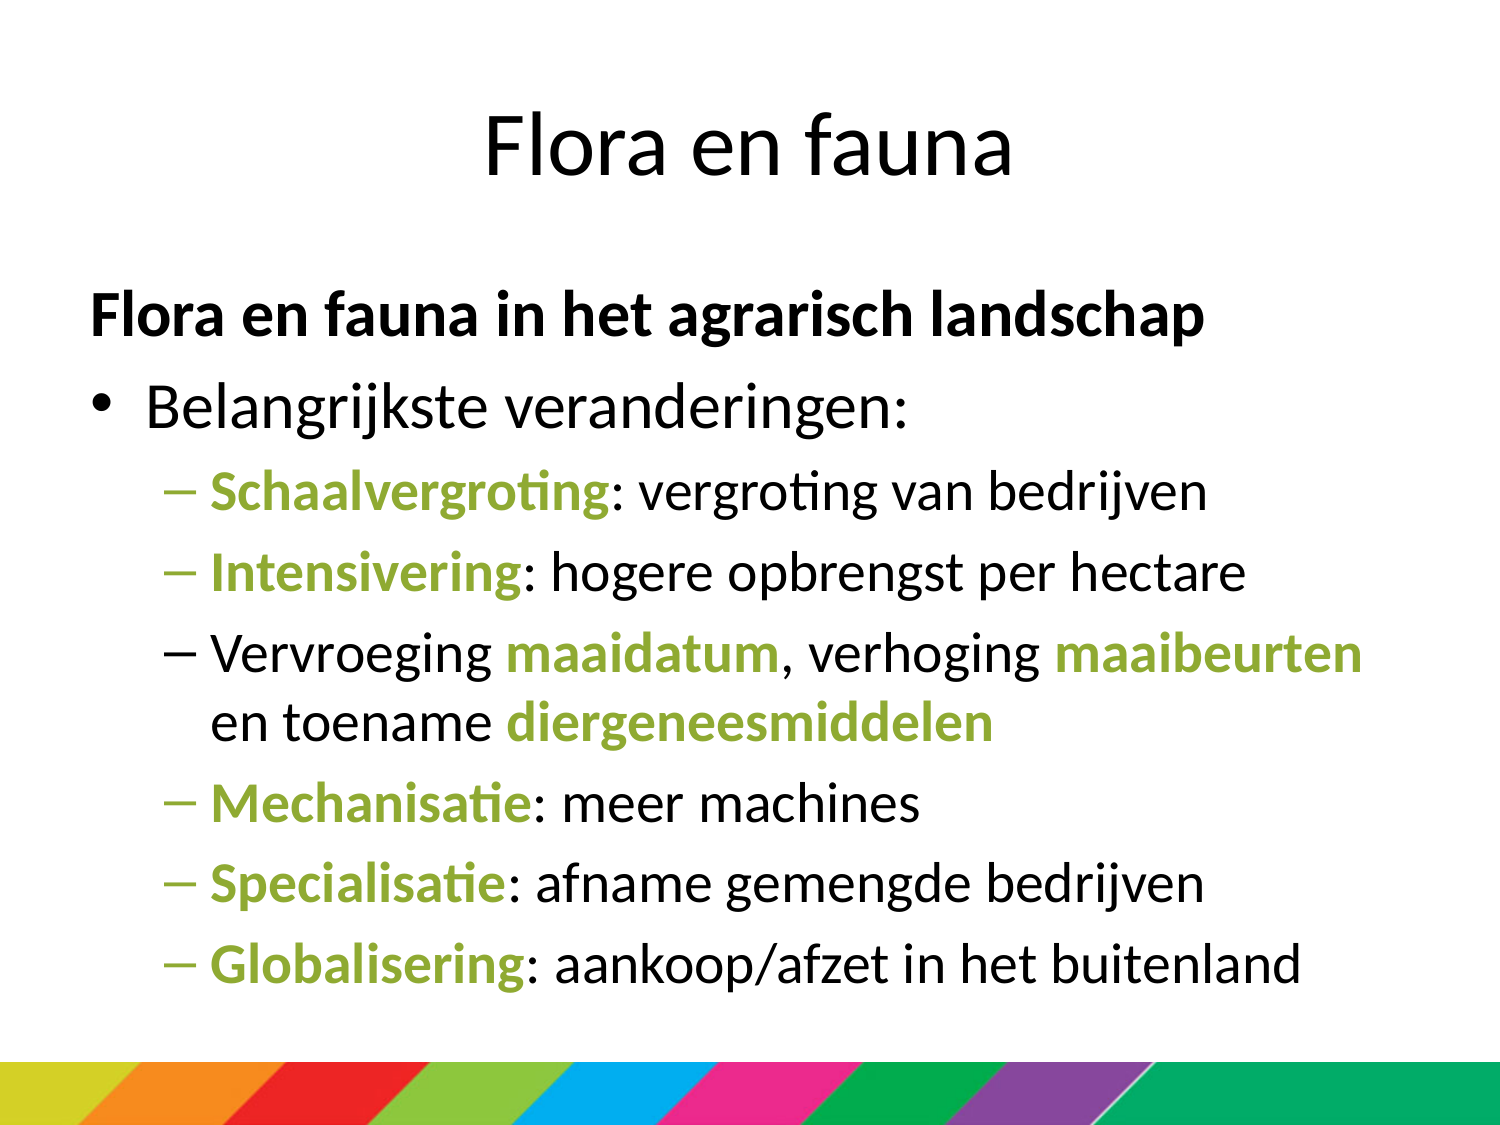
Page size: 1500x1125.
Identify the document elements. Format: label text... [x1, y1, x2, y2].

list Flora en fauna in het agrarisch landschap Belangrijkste veranderingen: Schaalvergroting: vergroting van bedrijven Intensivering: hogere opbrengst per hectare Vervroeging maaidatum, verhoging maaibeurten en toename diergeneesmiddelen Mechanisatie: meer machines Specialisatie: afname gemengde bedrijven Globalisering: aankoop/afzet in het buitenland [75, 262, 1425, 1005]
title Flora en fauna [75, 45, 1425, 233]
picture [656, 1062, 1500, 1125]
picture [0, 1062, 574, 1125]
